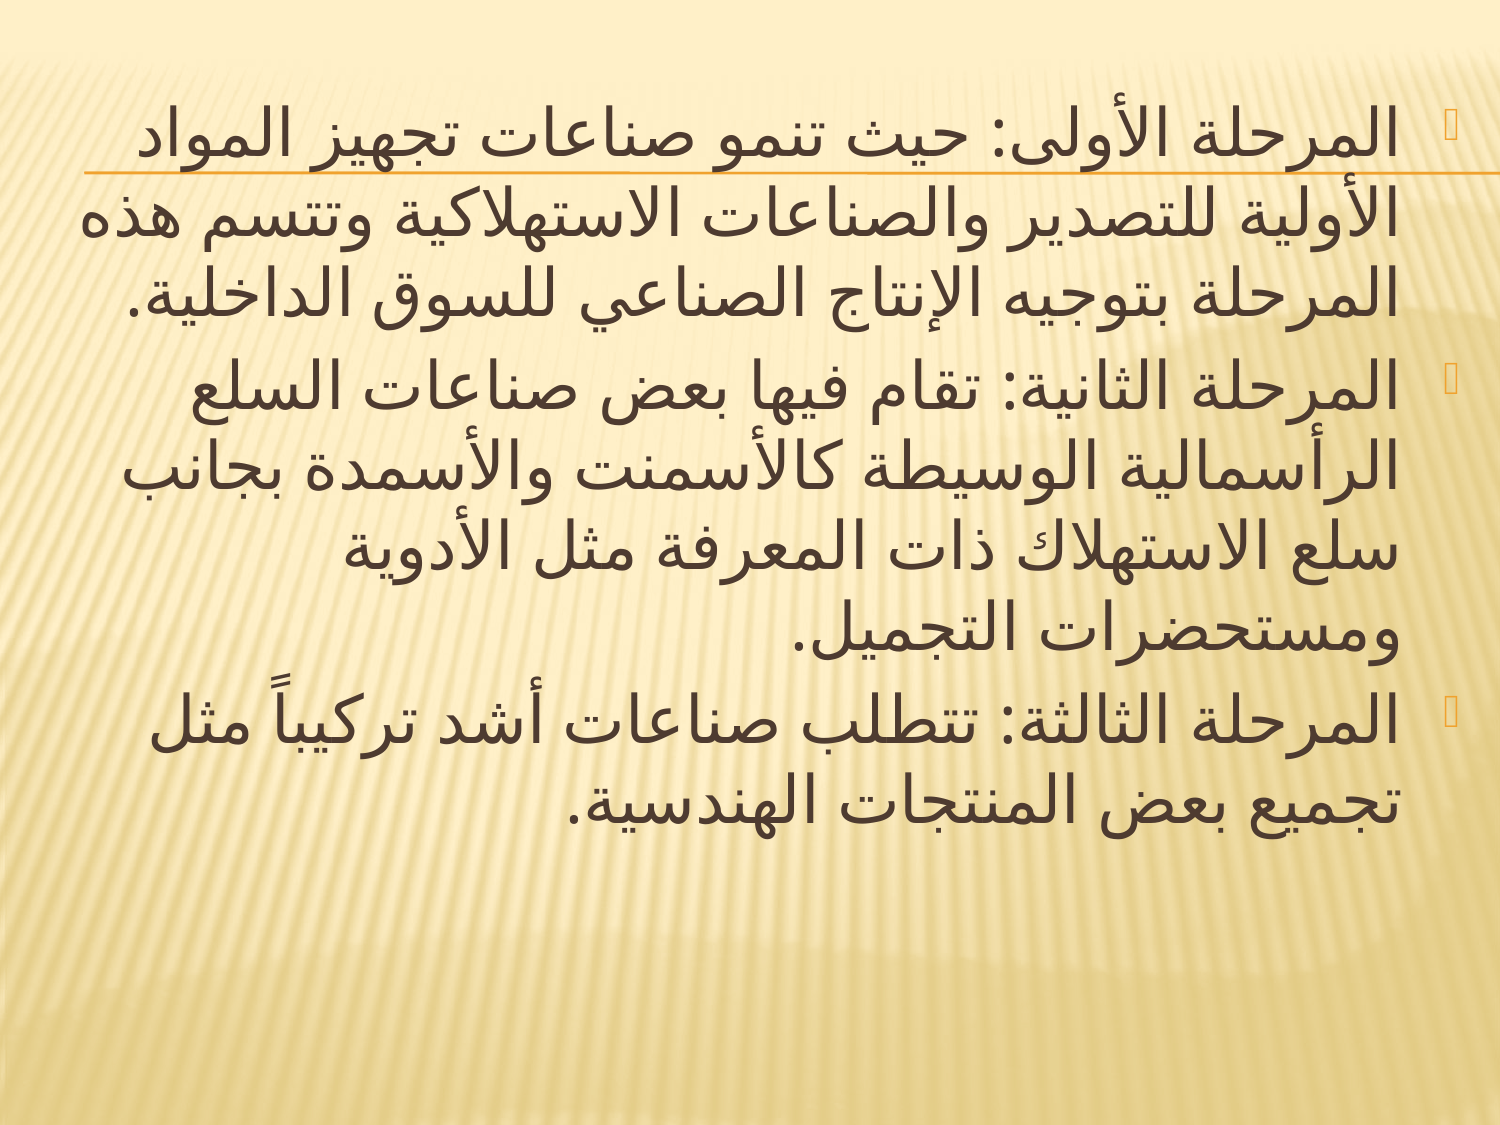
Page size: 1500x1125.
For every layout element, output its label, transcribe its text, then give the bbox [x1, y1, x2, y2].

list المرحلة الأولى: حيث تنمو صناعات تجهيز المواد الأولية للتصدير والصناعات الاستهلاكية وتتسم هذه المرحلة بتوجيه الإنتاج الصناعي للسوق الداخلية. المرحلة الثانية: تقام فيها بعض صناعات السلع الرأسمالية الوسيطة كالأسمنت والأسمدة بجانب سلع الاستهلاك ذات المعرفة مثل الأدوية ومستحضرات التجميل. المرحلة الثالثة: تتطلب صناعات أشد تركيباً مثل تجميع بعض المنتجات الهندسية. [50, 82, 1475, 998]
